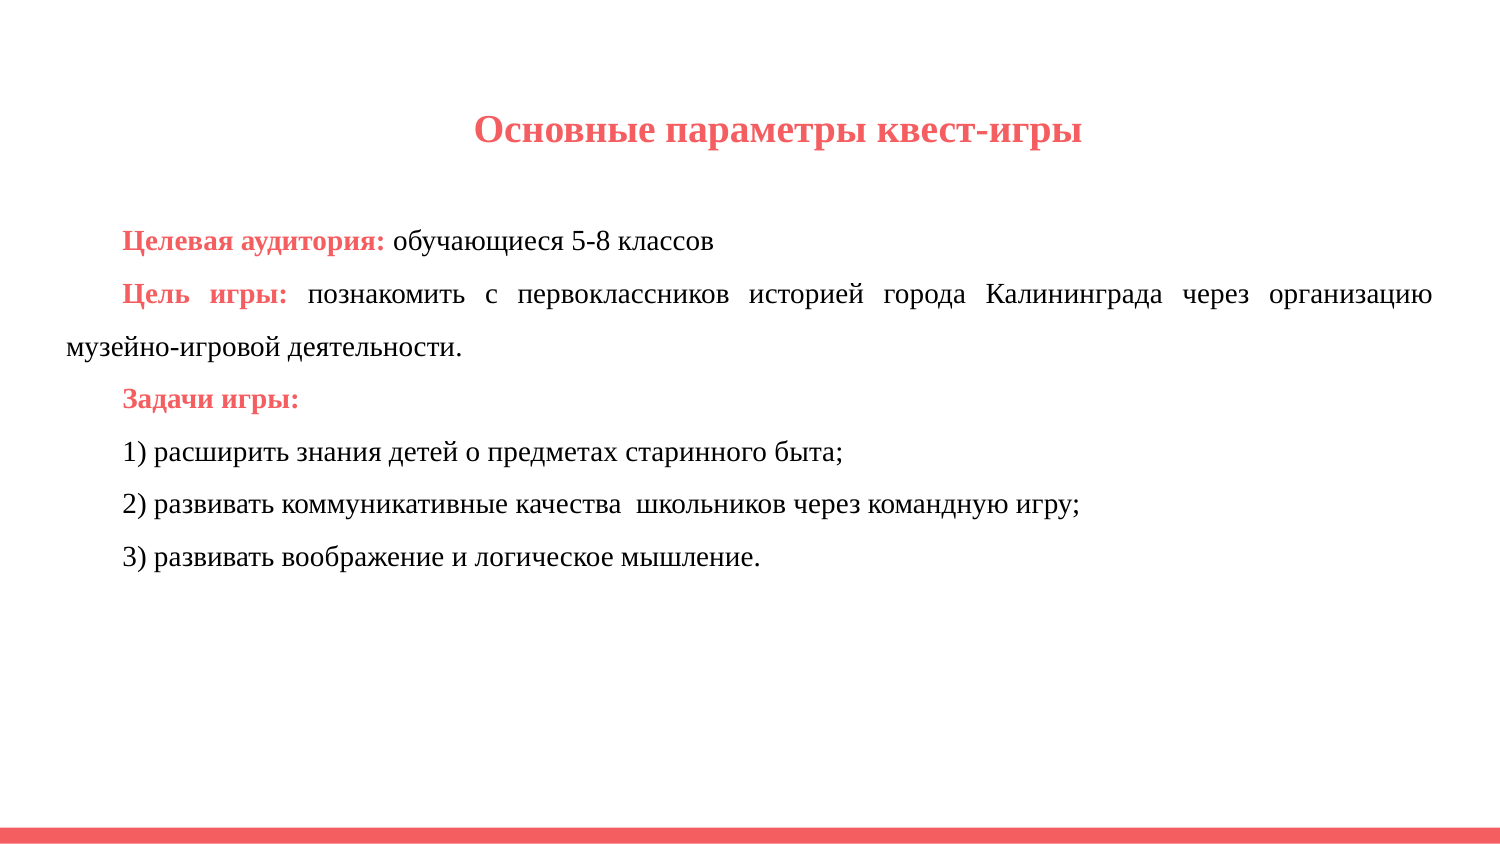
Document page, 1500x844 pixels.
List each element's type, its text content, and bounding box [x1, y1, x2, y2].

title Основные параметры квест-игры [51, 64, 1449, 167]
list Целевая аудитория: обучающиеся 5-8 классов Цель игры: познакомить с первоклассников историей города Калининграда через организацию музейно-игровой деятельности. Задачи игры: 1) расширить знания детей о предметах старинного быта; 2) развивать коммуникативные качества школьников через командную игру; 3) развивать воображение и логическое мышление. [51, 189, 1449, 750]
